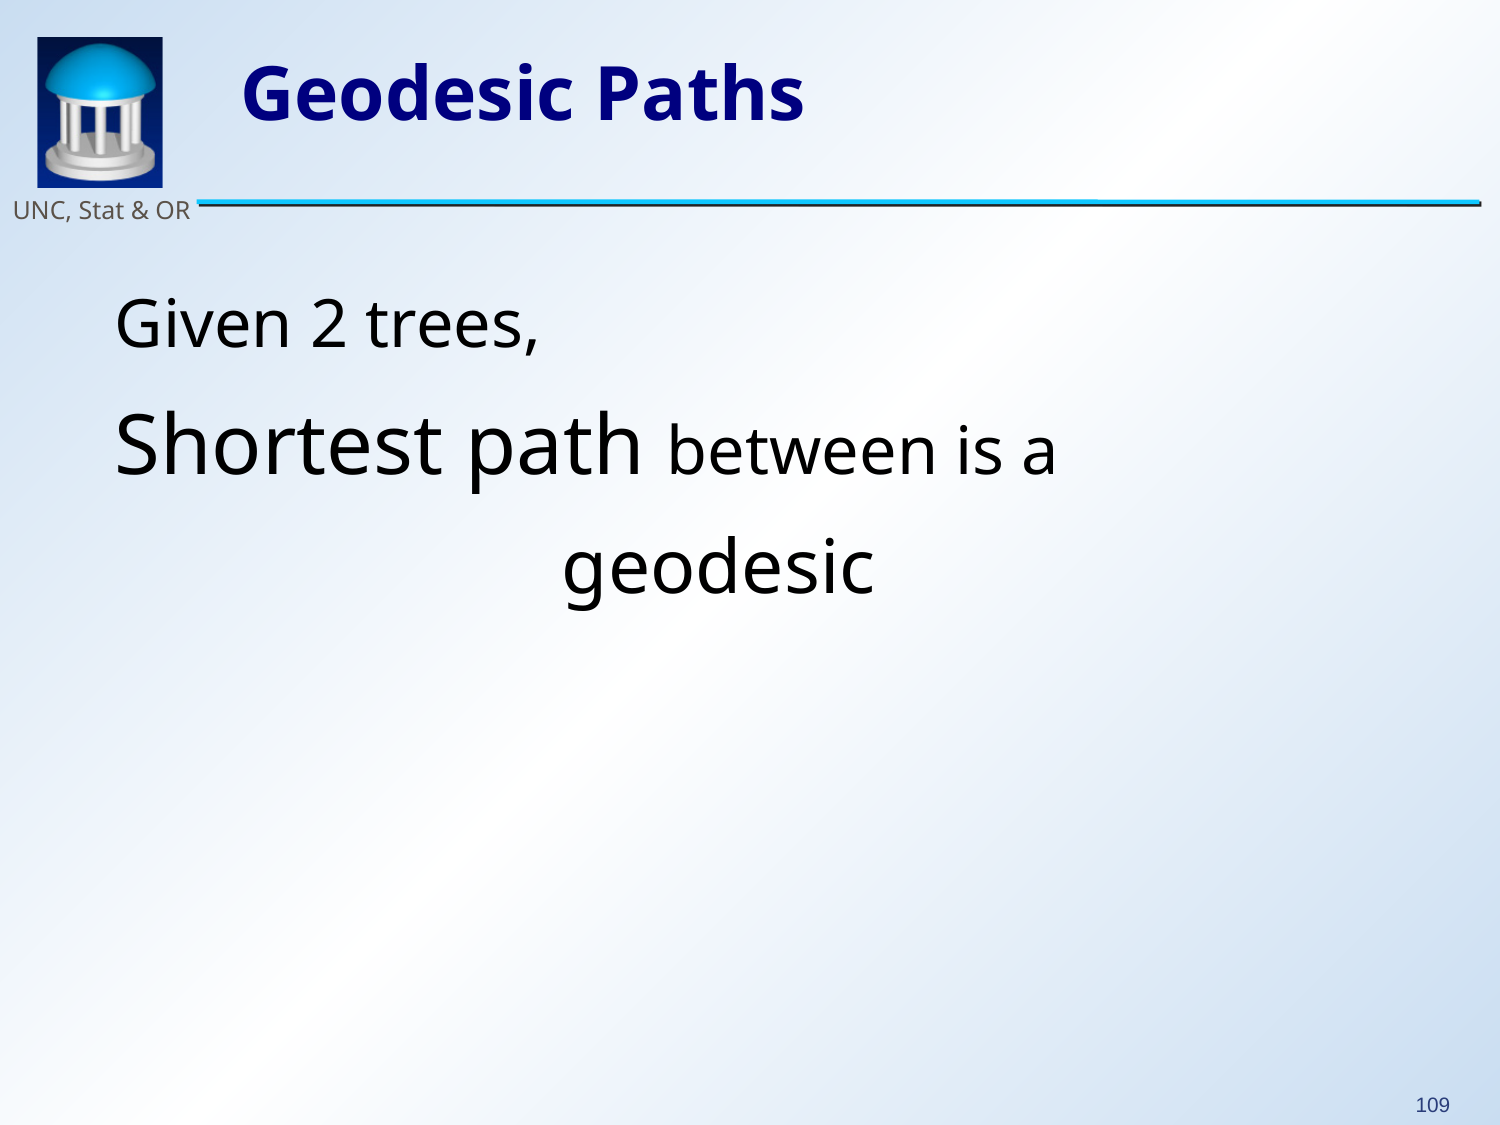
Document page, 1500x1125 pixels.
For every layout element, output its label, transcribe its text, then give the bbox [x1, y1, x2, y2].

title Geodesic Paths [224, 24, 1386, 156]
text_box Given 2 trees, Shortest path between is a geodesic [24, 249, 1338, 733]
